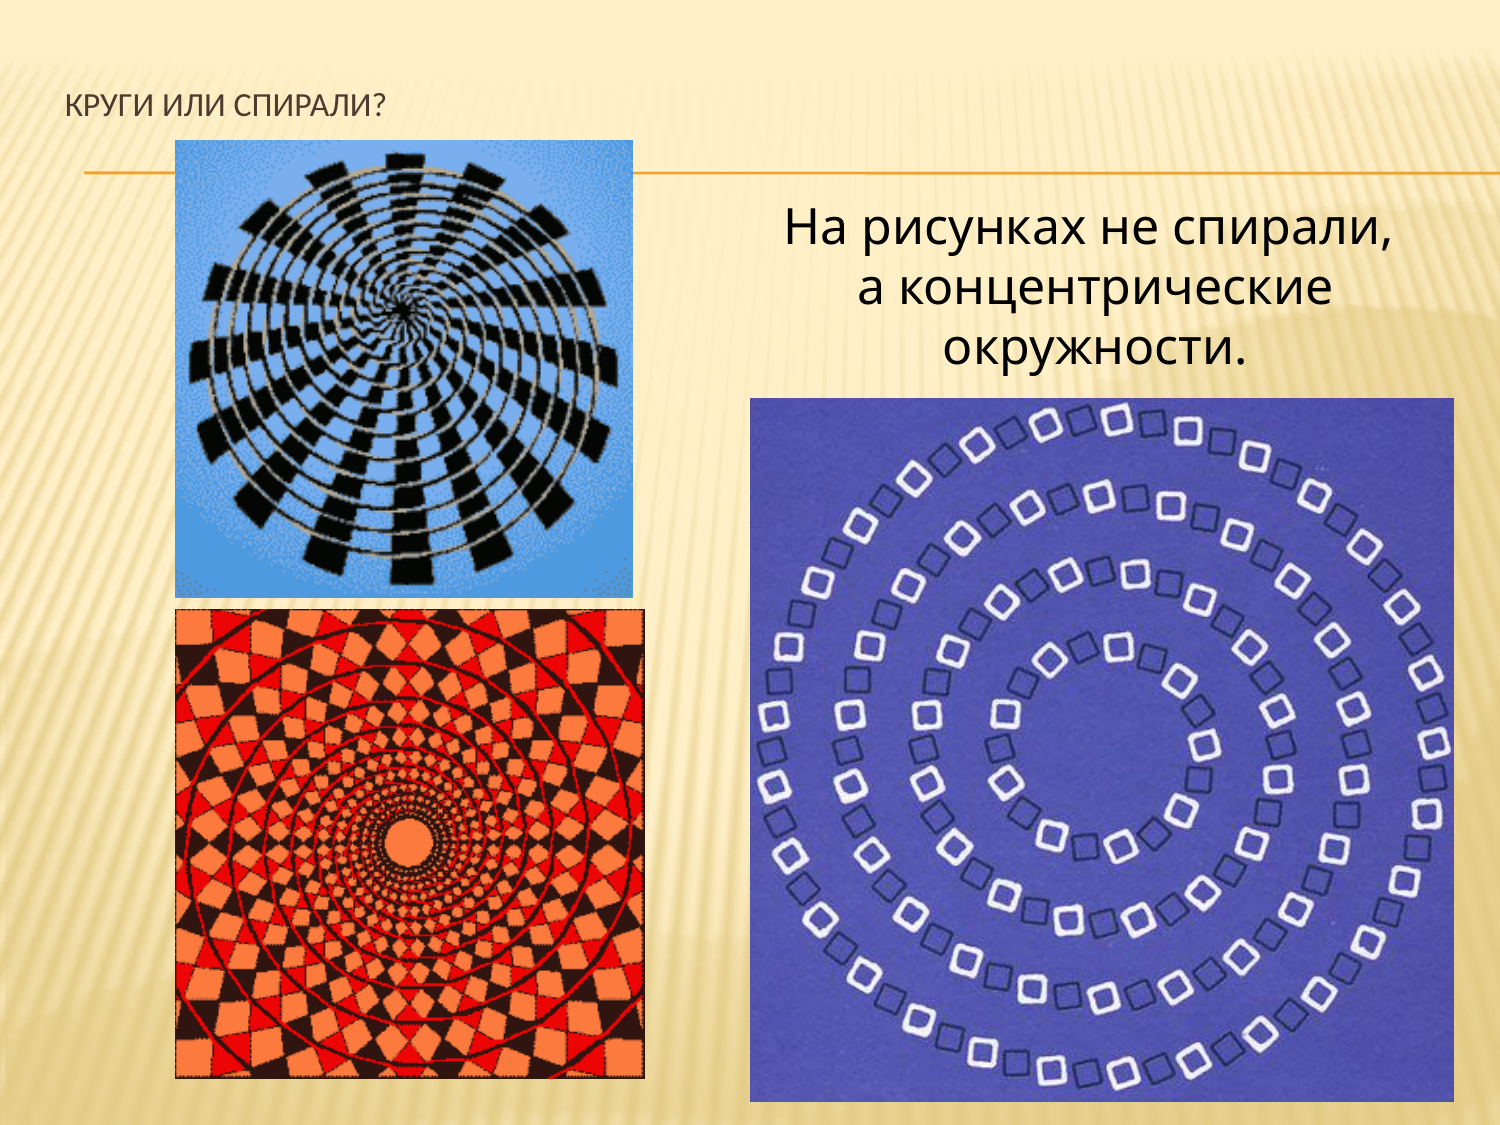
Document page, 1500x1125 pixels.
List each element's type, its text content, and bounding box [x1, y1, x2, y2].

title Круги или спирали? [50, 75, 1475, 213]
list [175, 609, 645, 1079]
picture [175, 140, 634, 598]
text_box На рисунках не спирали, а концентрические окружности. [749, 187, 1442, 398]
picture [749, 398, 1454, 1102]
